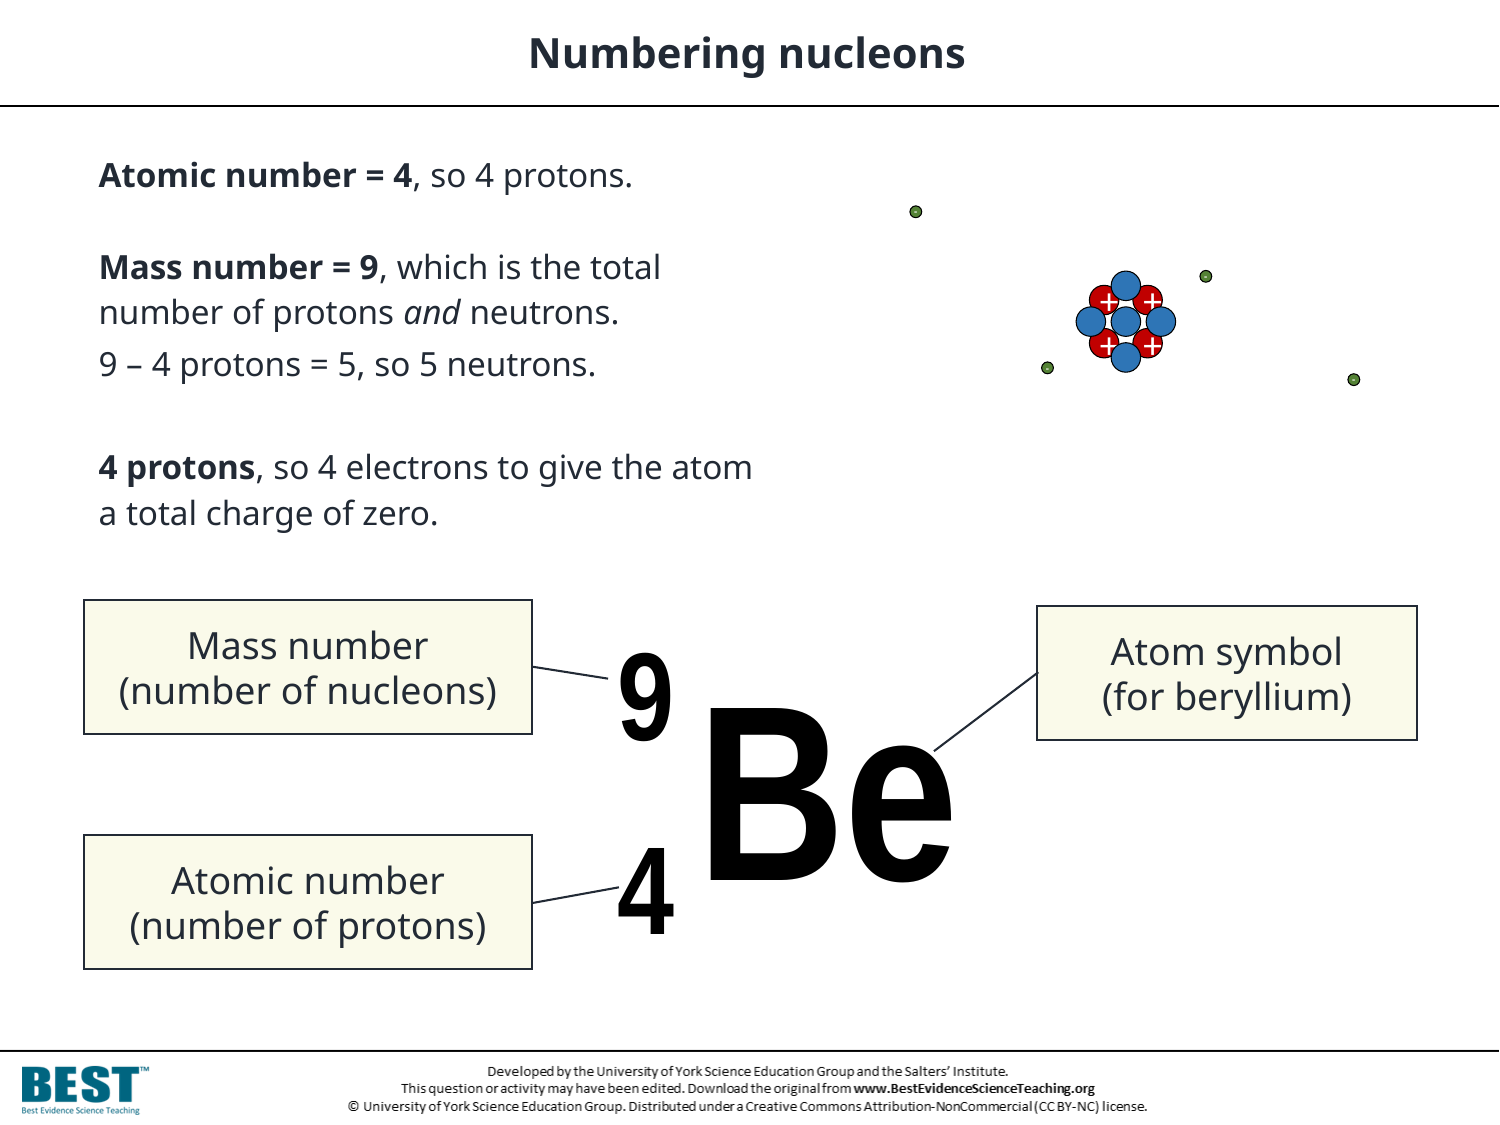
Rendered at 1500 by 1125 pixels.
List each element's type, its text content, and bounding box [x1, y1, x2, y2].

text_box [83, 600, 1418, 969]
text_box Numbering nucleons [23, 4, 1471, 99]
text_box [1076, 271, 1176, 373]
picture [0, 105, 1500, 1125]
